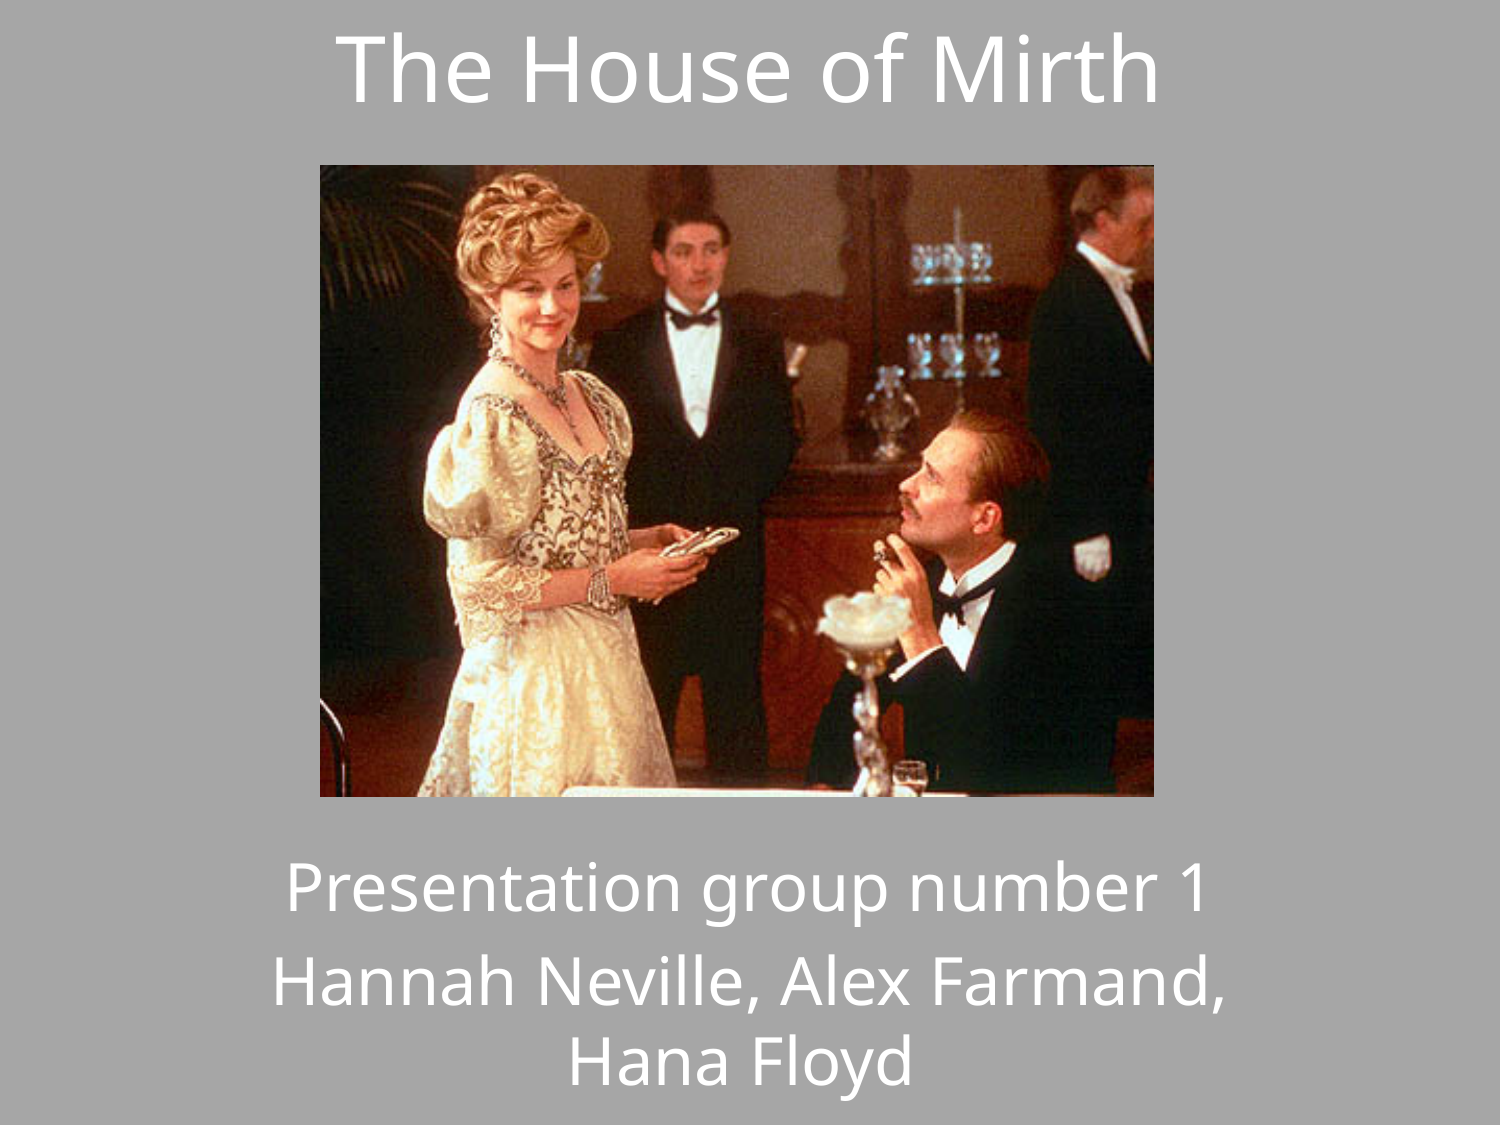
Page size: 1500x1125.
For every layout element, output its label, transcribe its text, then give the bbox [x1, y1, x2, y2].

subtitle Presentation group number 1 Hannah Neville, Alex Farmand, Hana Floyd [225, 837, 1275, 1125]
picture [319, 165, 1154, 797]
title The House of Mirth [112, 0, 1388, 242]
